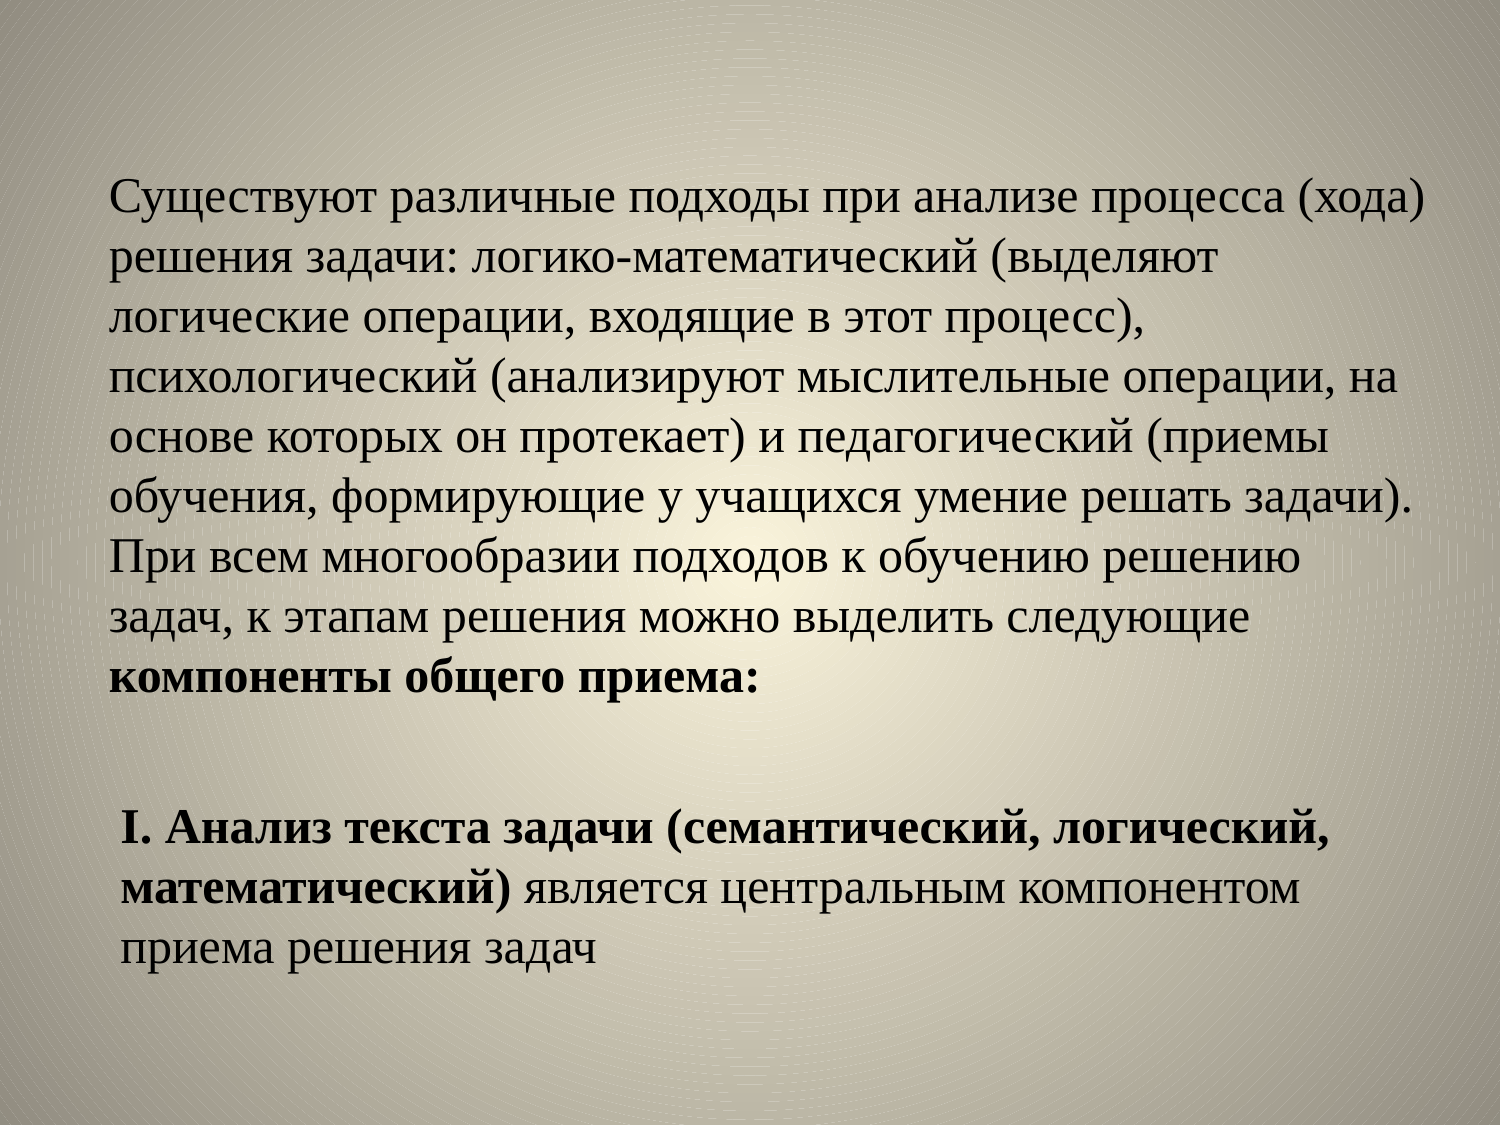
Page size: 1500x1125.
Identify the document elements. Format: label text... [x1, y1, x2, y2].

text_box I. Анализ текста задачи (семантический, логический, математический) является центральным компонентом приема решения задач [105, 786, 1418, 981]
text_box Существуют различные подходы при анализе процесса (хода) решения задачи: логико-математический (выделяют логические операции, входящие в этот процесс), психологический (анализируют мыслительные операции, на основе которых он протекает) и педагогический (приемы обучения, формирующие у учащихся умение решать задачи). При всем многообразии подходов к обучению решению задач, к этапам решения можно выделить следующие компоненты общего приема: [93, 155, 1454, 771]
